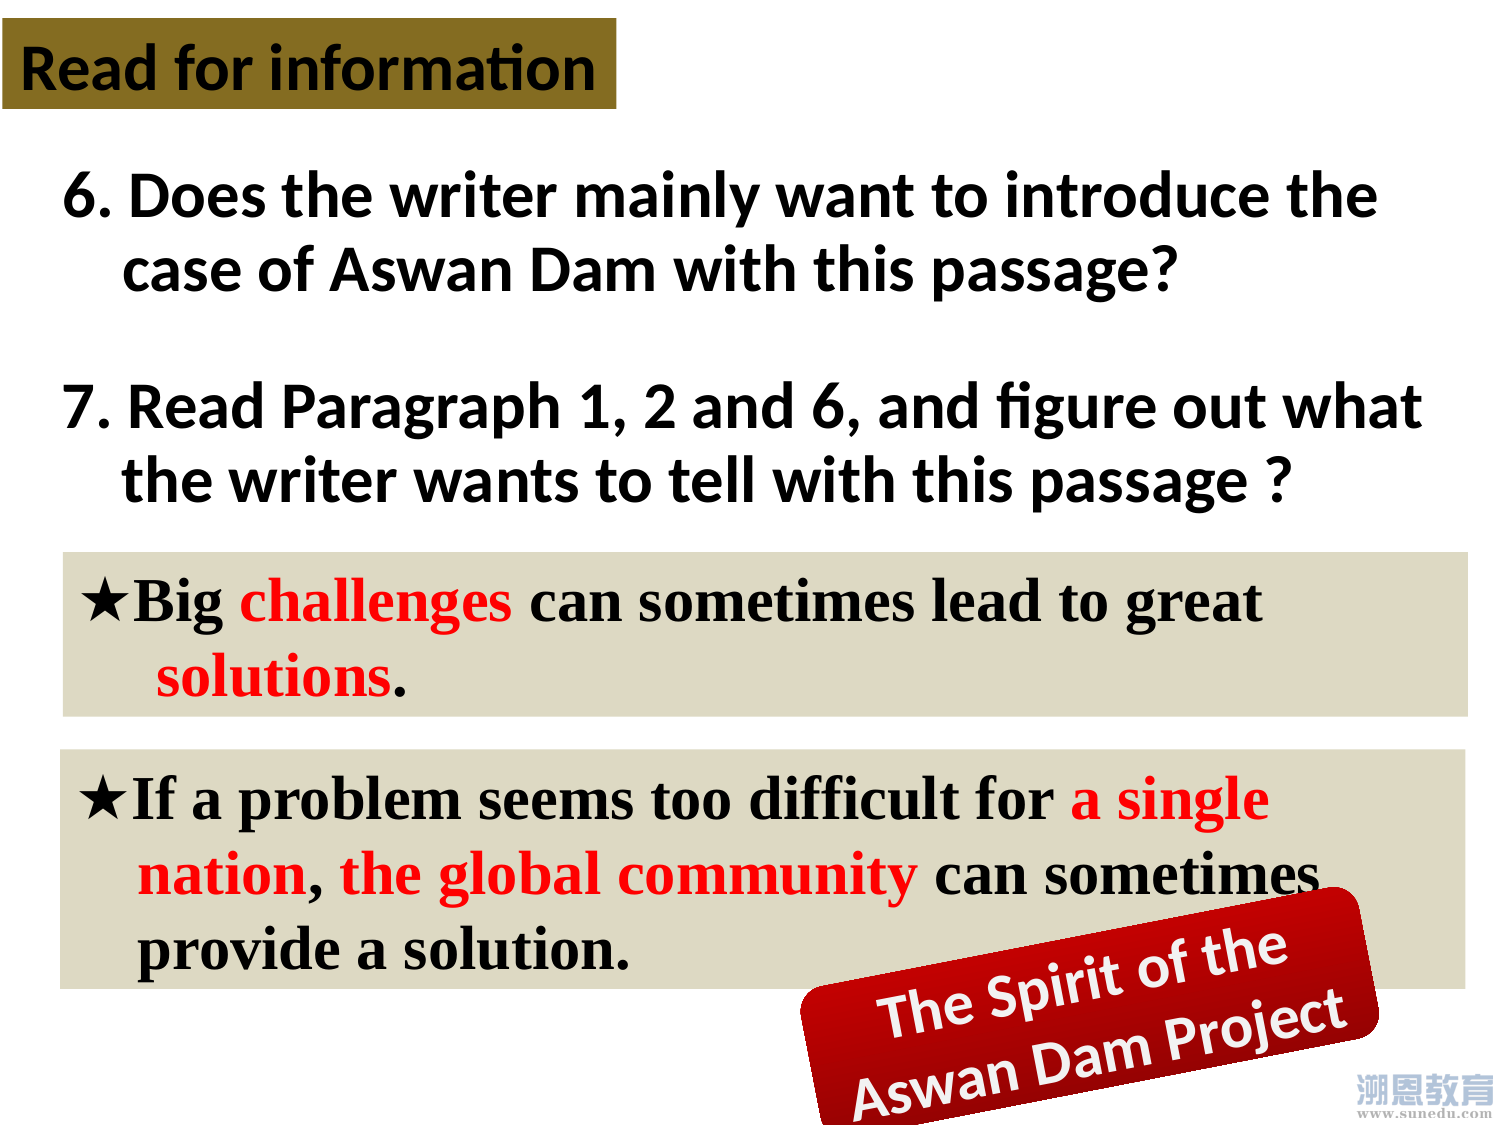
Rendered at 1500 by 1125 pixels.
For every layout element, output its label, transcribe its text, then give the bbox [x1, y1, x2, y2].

text_box ★Big challenges can sometimes lead to great solutions. [62, 552, 1468, 717]
text_box The Spirit of the Aswan Dam Project [798, 885, 1381, 1125]
picture [1356, 1073, 1493, 1118]
text_box ★If a problem seems too difficult for a single nation, the global community can sometimes provide a solution. [60, 749, 1466, 989]
text_box Read for information [0, 16, 619, 111]
text_box 6. Does the writer mainly want to introduce the case of Aswan Dam with this passage? [47, 41, 1469, 313]
text_box 7. Read Paragraph 1, 2 and 6, and figure out what the writer wants to tell with this passage ? [46, 252, 1468, 523]
